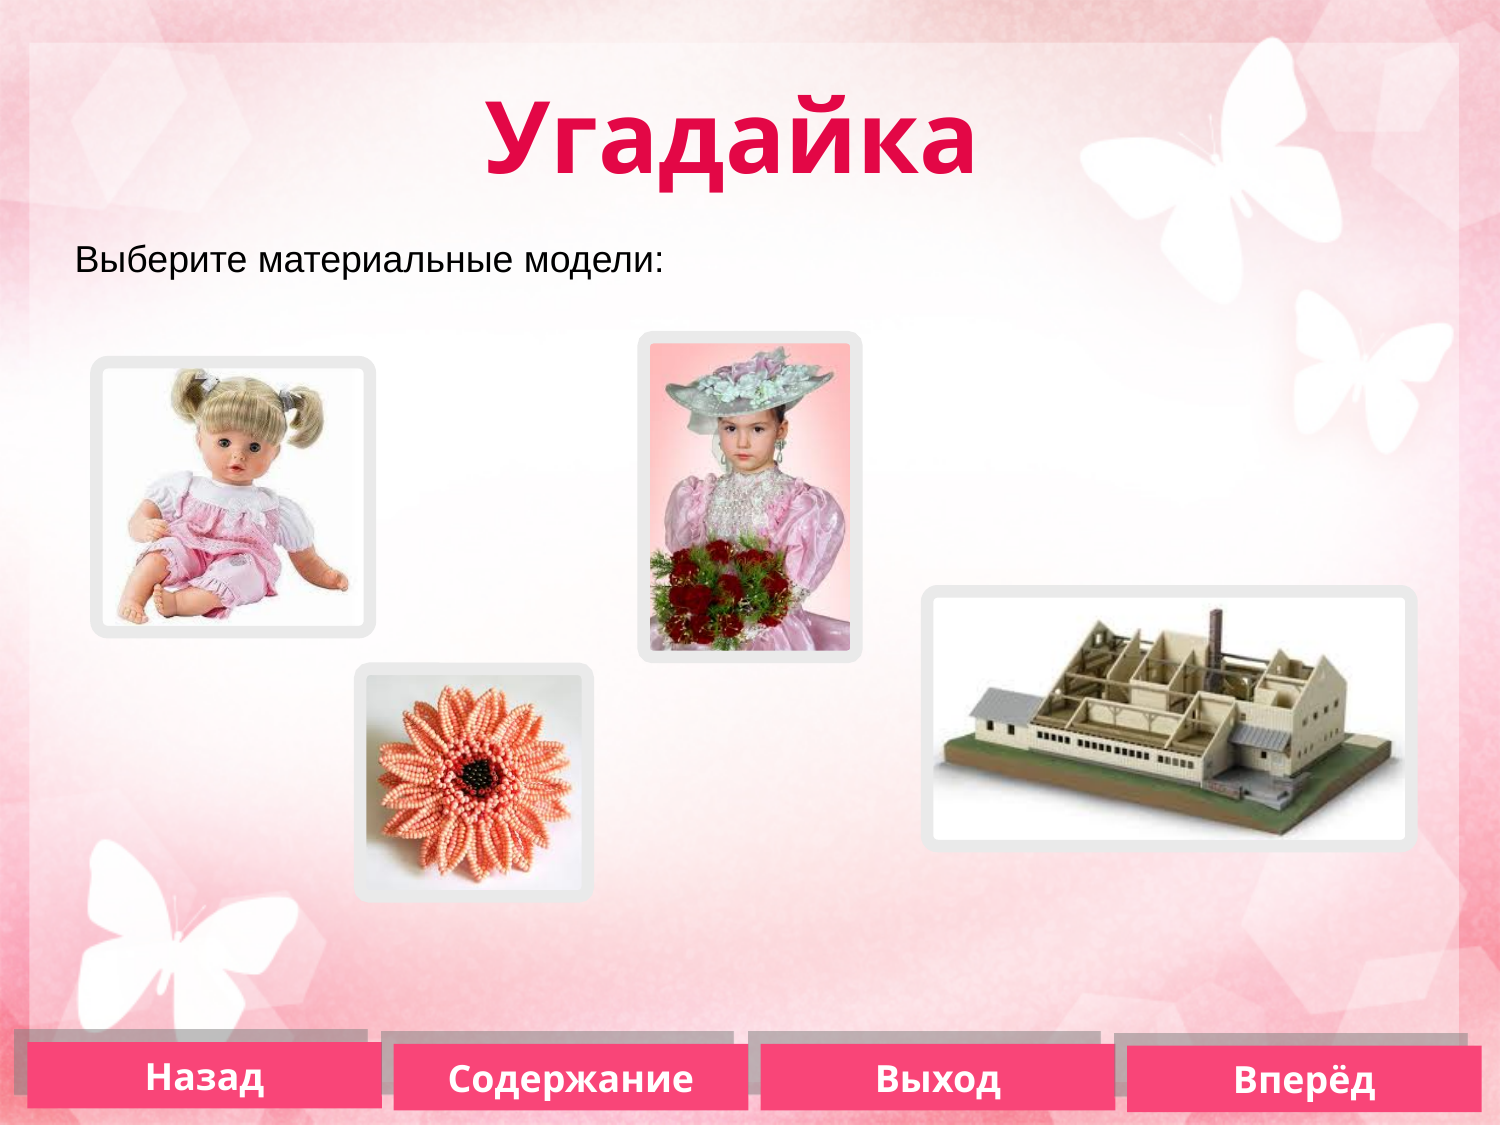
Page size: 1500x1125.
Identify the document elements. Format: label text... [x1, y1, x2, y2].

text_box Содержание [393, 1043, 749, 1111]
text_box [29, 42, 1459, 1043]
text_box Выход [760, 1043, 1116, 1111]
picture [0, 0, 1500, 1125]
text_box Угадайка [218, 66, 1247, 202]
text_box Вперёд [1127, 1045, 1482, 1113]
text_box Выберите материальные модели: [59, 227, 769, 288]
text_box Назад [27, 1042, 382, 1109]
